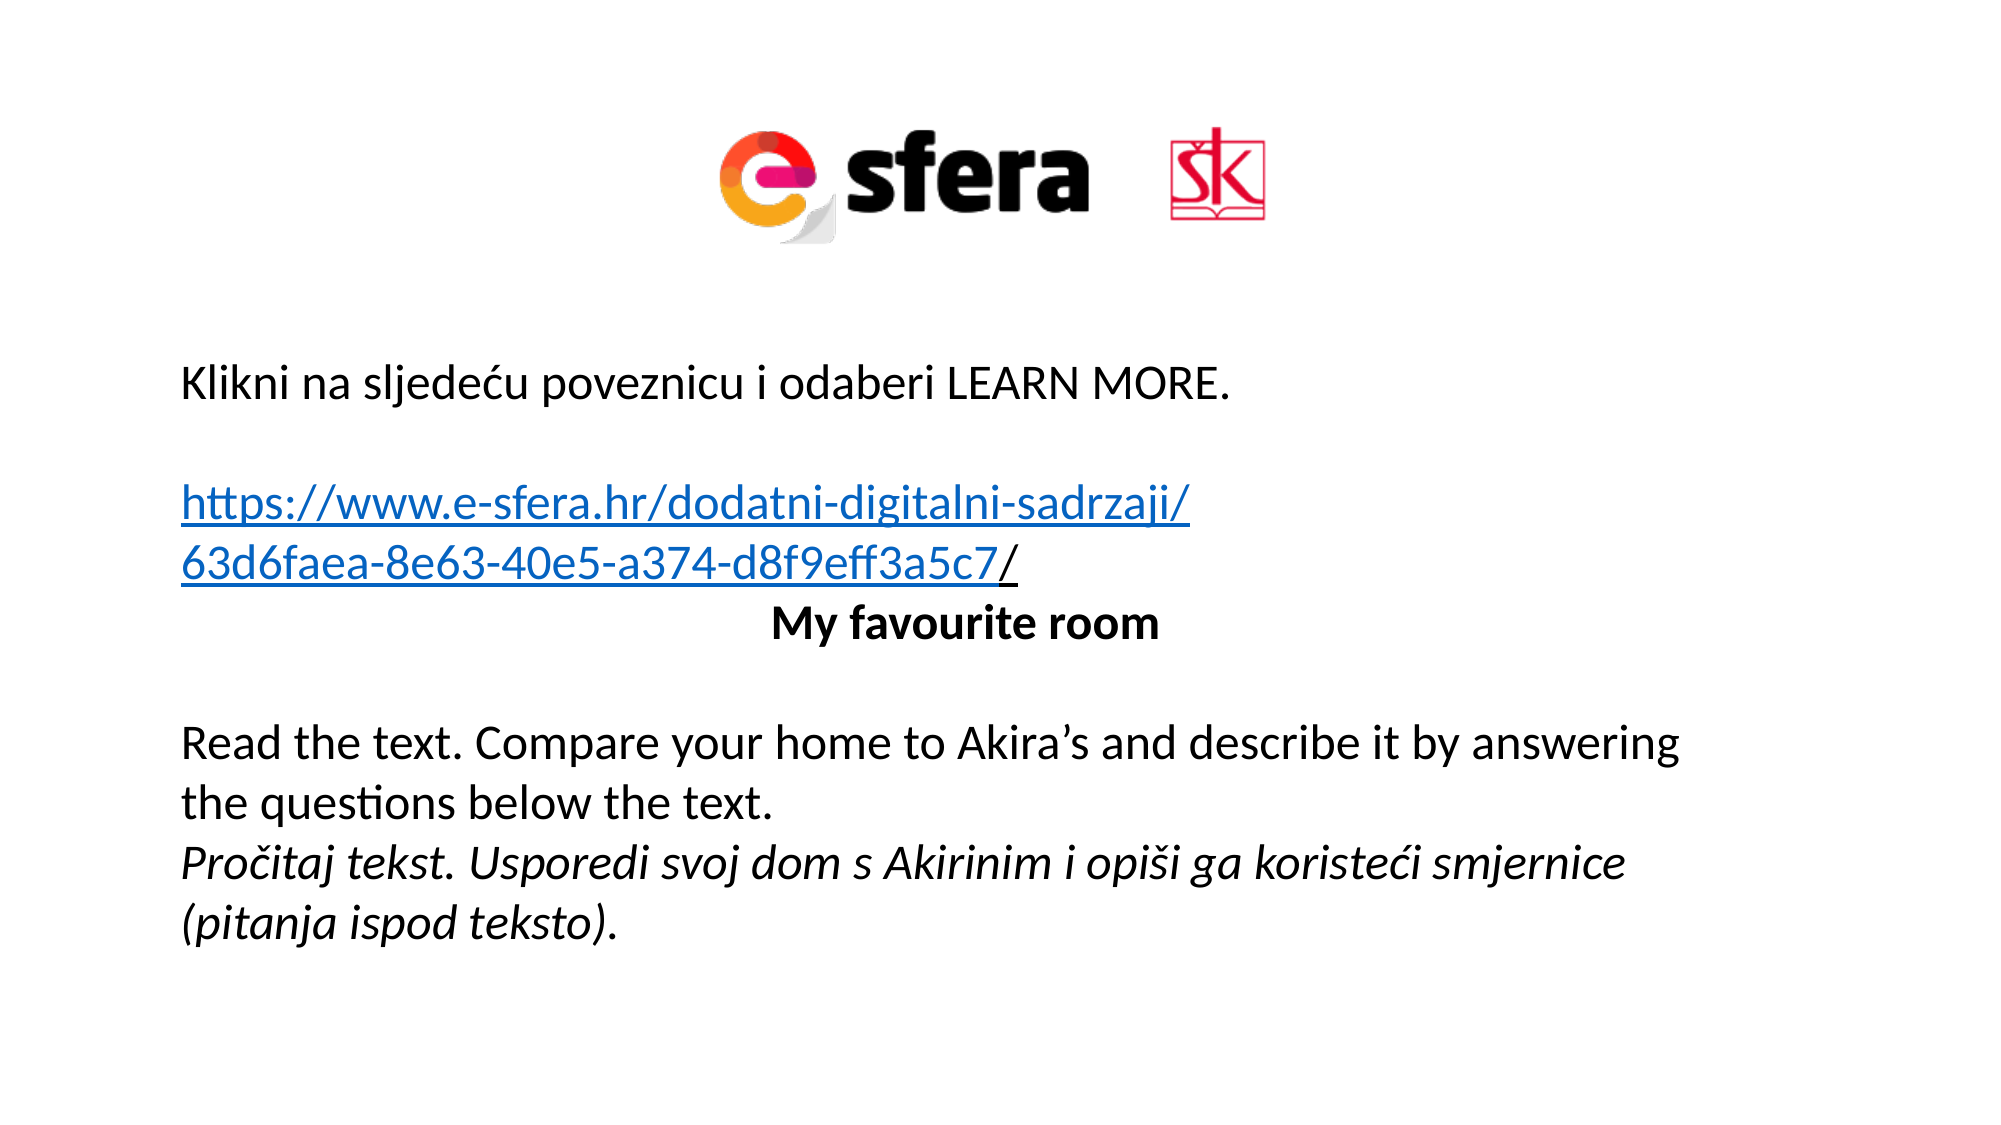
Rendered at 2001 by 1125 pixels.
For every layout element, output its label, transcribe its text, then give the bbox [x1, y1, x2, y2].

picture [687, 30, 1313, 343]
text_box Klikni na sljedeću poveznicu i odaberi LEARN MORE. https://www.e-sfera.hr/dodatni-digitalni-sadrzaji/63d6faea-8e63-40e5-a374-d8f9eff3a5c7/ My favourite room Read the text. Compare your home to Akira’s and describe it by answering the questions below the text. Pročitaj tekst. Usporedi svoj dom s Akirinim i opiši ga koristeći smjernice (pitanja ispod teksto). [166, 342, 1766, 958]
